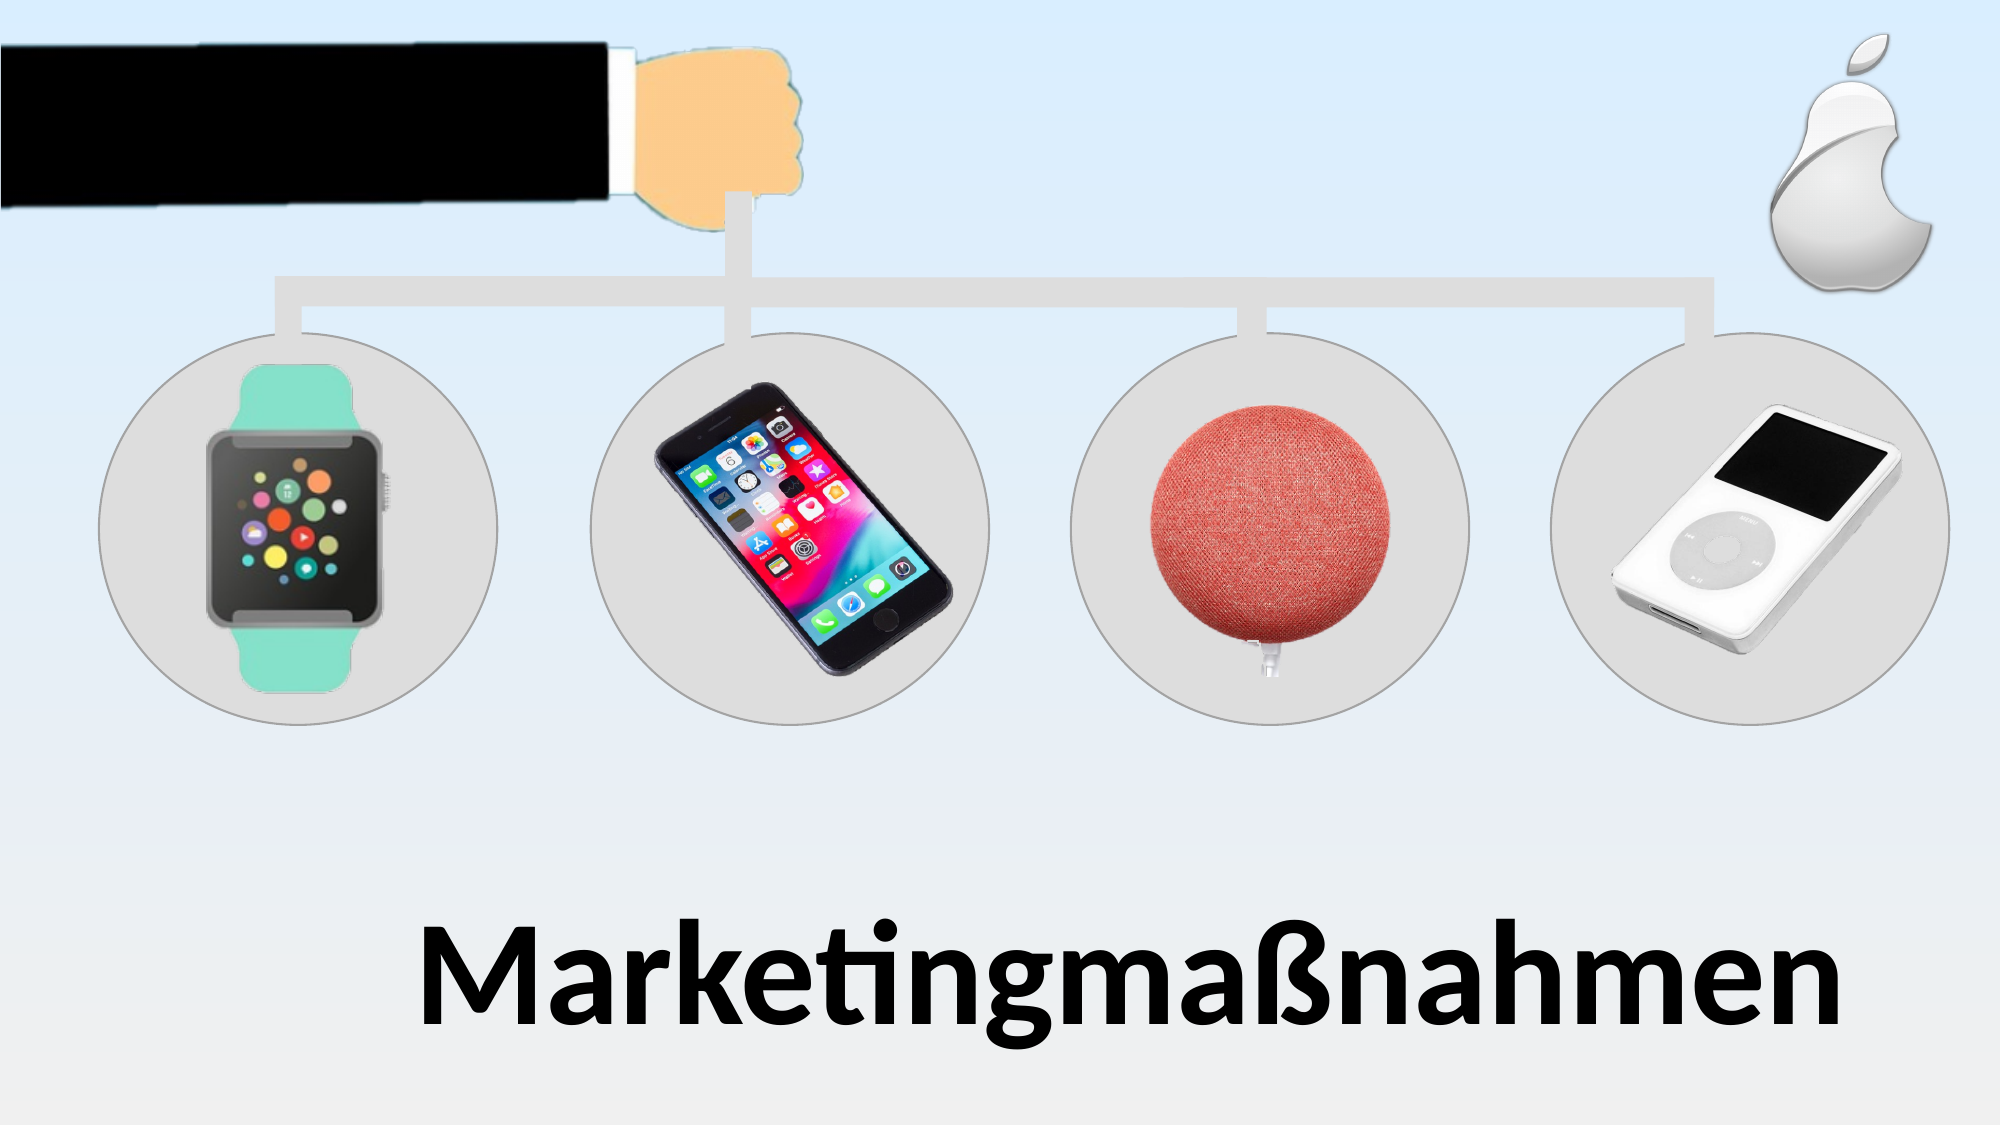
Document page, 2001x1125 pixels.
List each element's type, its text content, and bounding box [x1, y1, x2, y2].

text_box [1550, 333, 1950, 725]
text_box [590, 365, 990, 725]
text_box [735, 277, 1183, 366]
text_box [1183, 277, 1715, 366]
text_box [274, 191, 752, 365]
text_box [1070, 366, 1470, 725]
picture [1756, 32, 1945, 311]
picture [1, 0, 803, 232]
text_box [98, 333, 498, 725]
text_box Marketingmaßnahmen [48, 866, 1897, 1062]
picture [305, 365, 498, 538]
